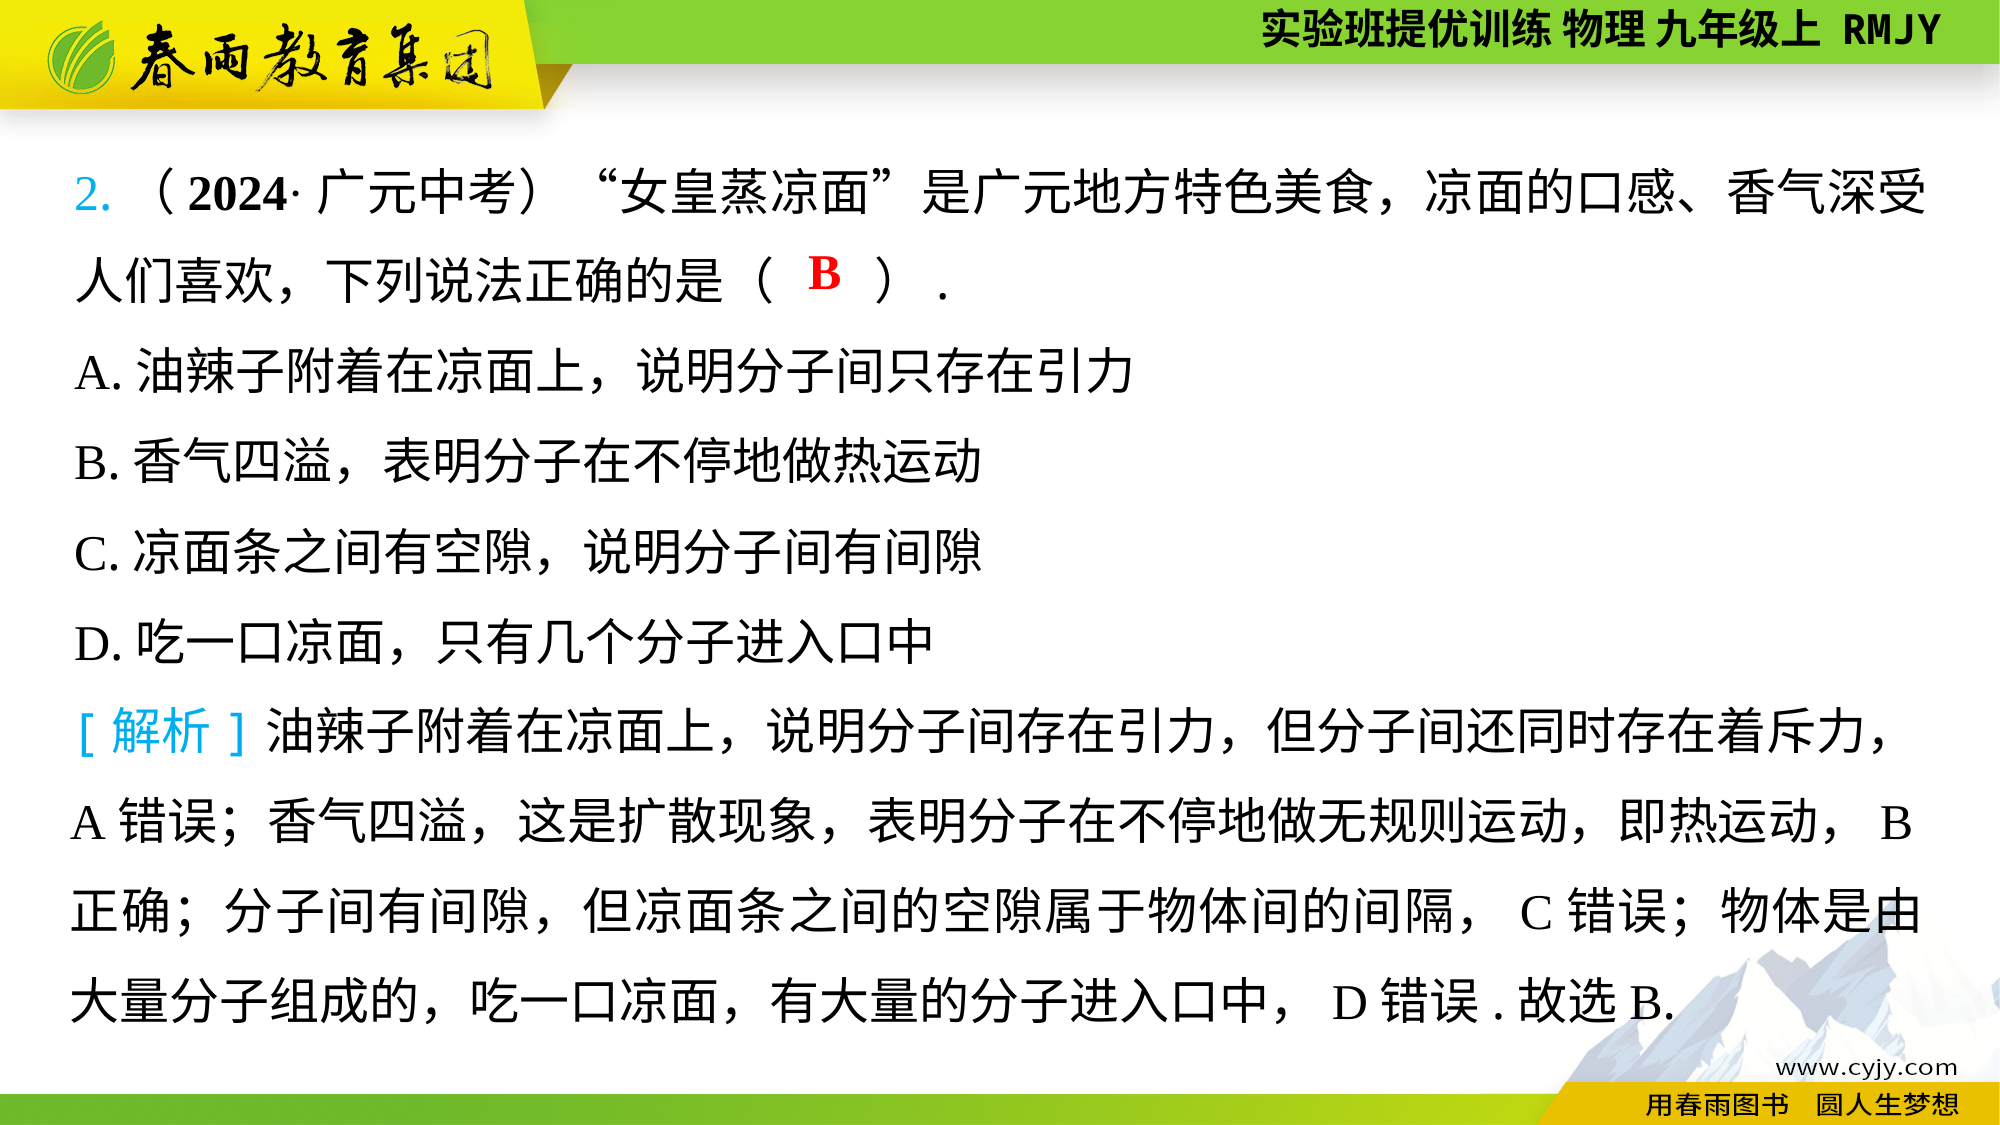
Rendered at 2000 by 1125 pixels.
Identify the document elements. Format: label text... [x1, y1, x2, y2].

text_box [解析]油辣子附着在凉面上，说明分子间存在引力，但分子间还同时存在着斥力，A错误；香气四溢，这是扩散现象，表明分子在不停地做无规则运动，即热运动，B正确；分子间有间隙，但凉面条之间的空隙属于物体间的间隔，C错误；物体是由大量分子组成的，吃一口凉面，有大量的分子进入口中，D错误.故选B. [54, 661, 1939, 1037]
list 2.（2024·广元中考）“女皇蒸凉面”是广元地方特色美食，凉面的口感、香气深受人们喜欢，下列说法正确的是（ ）. A.油辣子附着在凉面上，说明分子间只存在引力 B.香气四溢，表明分子在不停地做热运动 C.凉面条之间有空隙，说明分子间有间隙 D.吃一口凉面，只有几个分子进入口中 [59, 122, 1944, 683]
text_box B [793, 231, 857, 307]
picture [0, 0, 2000, 1125]
